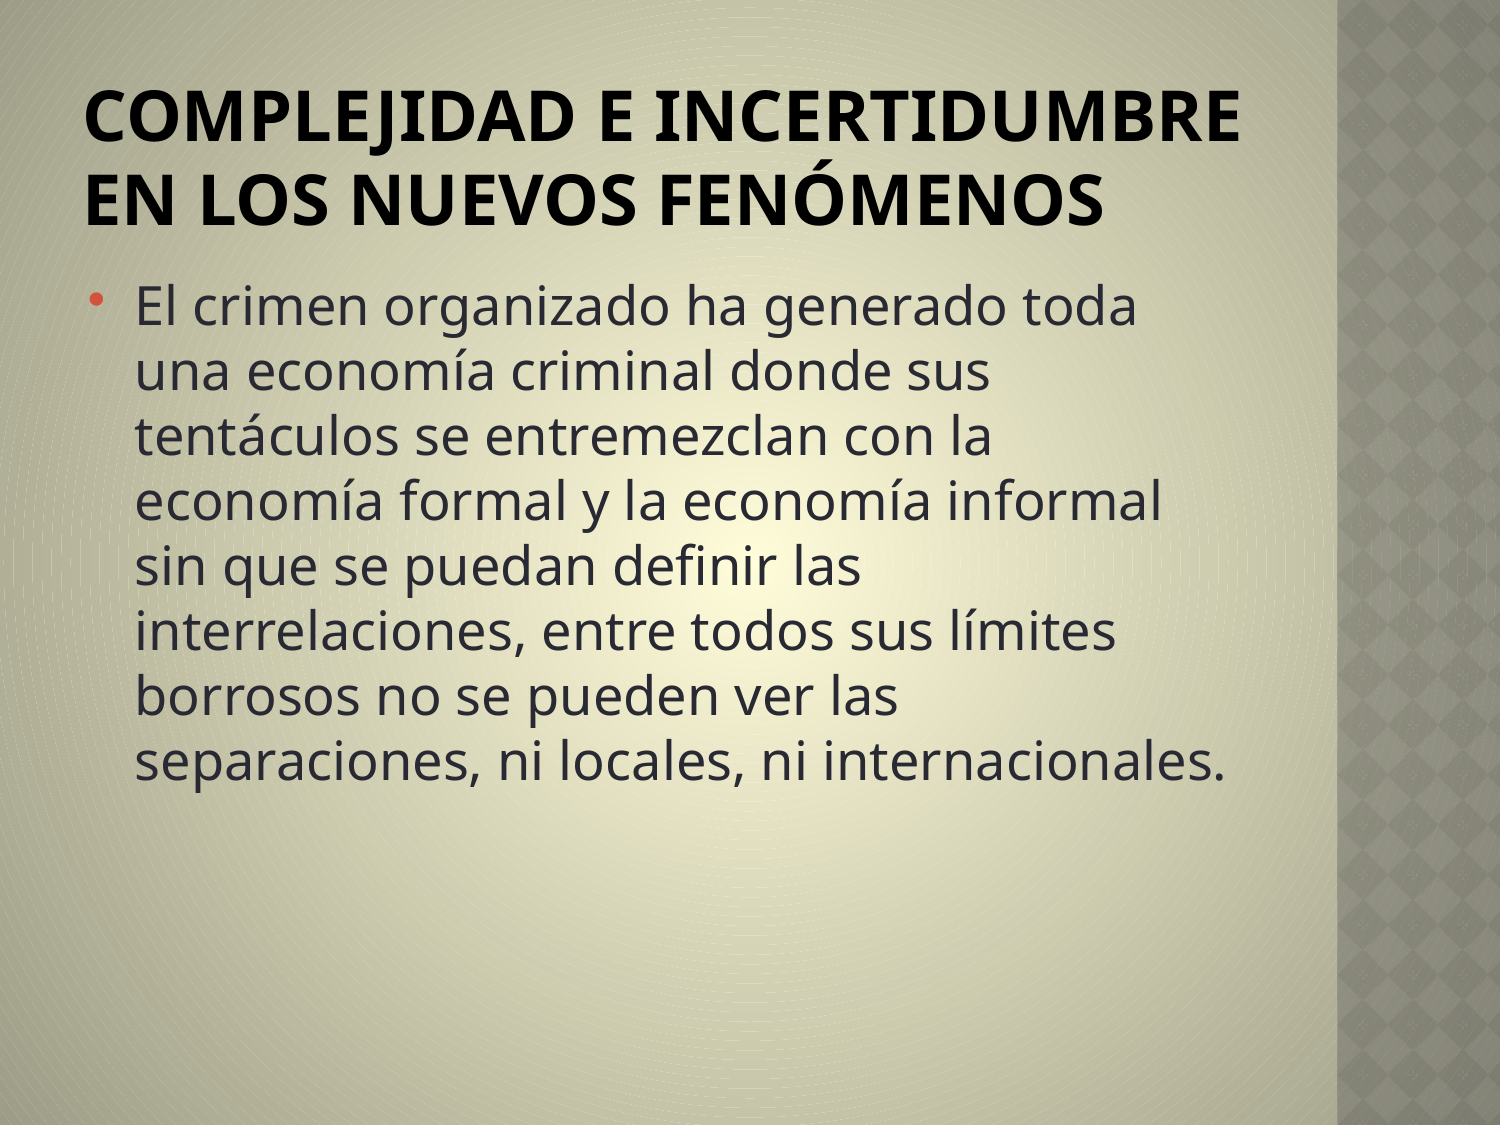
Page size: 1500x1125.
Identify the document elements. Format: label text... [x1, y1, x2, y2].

title COMPLEJIDAD E INCERTIDUMBRE EN LOS NUEVOS FENÓMENOS [75, 52, 1263, 240]
list El crimen organizado ha generado toda una economía criminal donde sus tentáculos se entremezclan con la economía formal y la economía informal sin que se puedan definir las interrelaciones, entre todos sus límites borrosos no se pueden ver las separaciones, ni locales, ni internacionales. [75, 264, 1263, 1059]
